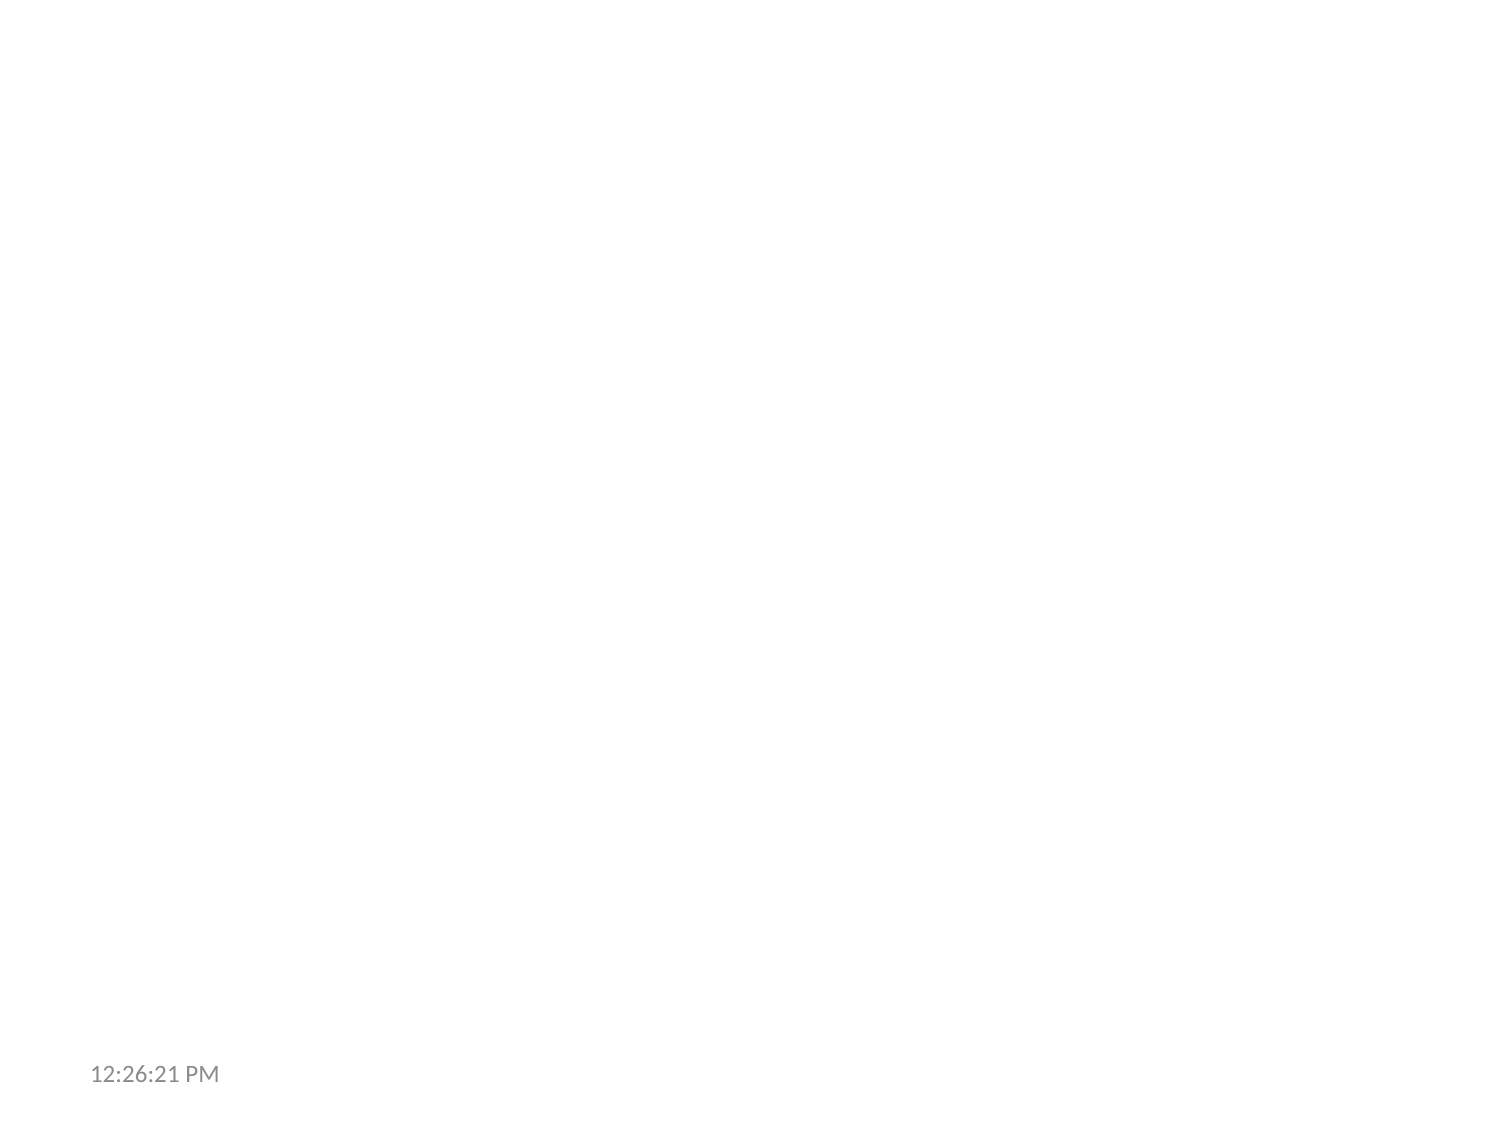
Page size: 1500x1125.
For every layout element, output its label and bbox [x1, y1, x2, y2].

slide_number [75, 1042, 425, 1103]
